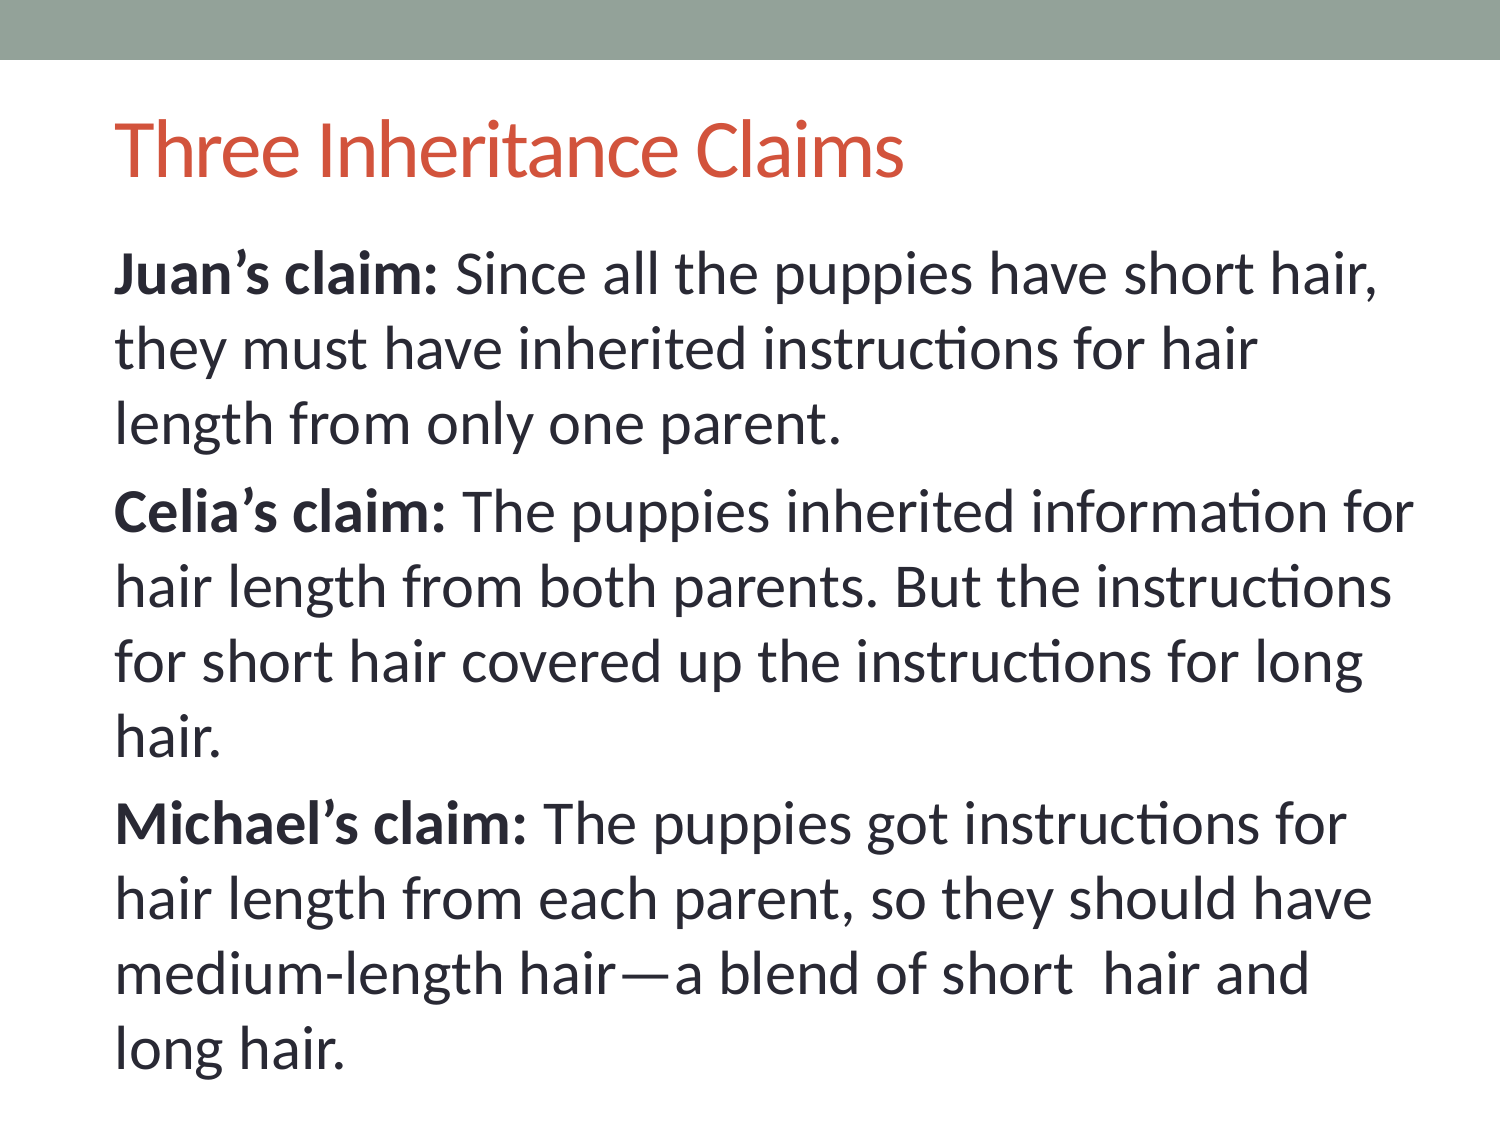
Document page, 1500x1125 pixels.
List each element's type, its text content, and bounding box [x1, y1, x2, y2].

title Three Inheritance Claims [99, 62, 1425, 224]
list Juan’s claim: Since all the puppies have short hair, they must have inherited instructions for hair length from only one parent. Celia’s claim: The puppies inherited information for hair length from both parents. But the instructions for short hair covered up the instructions for long hair. Michael’s claim: The puppies got instructions for hair length from each parent, so they should have medium-length hair—a blend of short hair and long hair. [99, 224, 1450, 1075]
